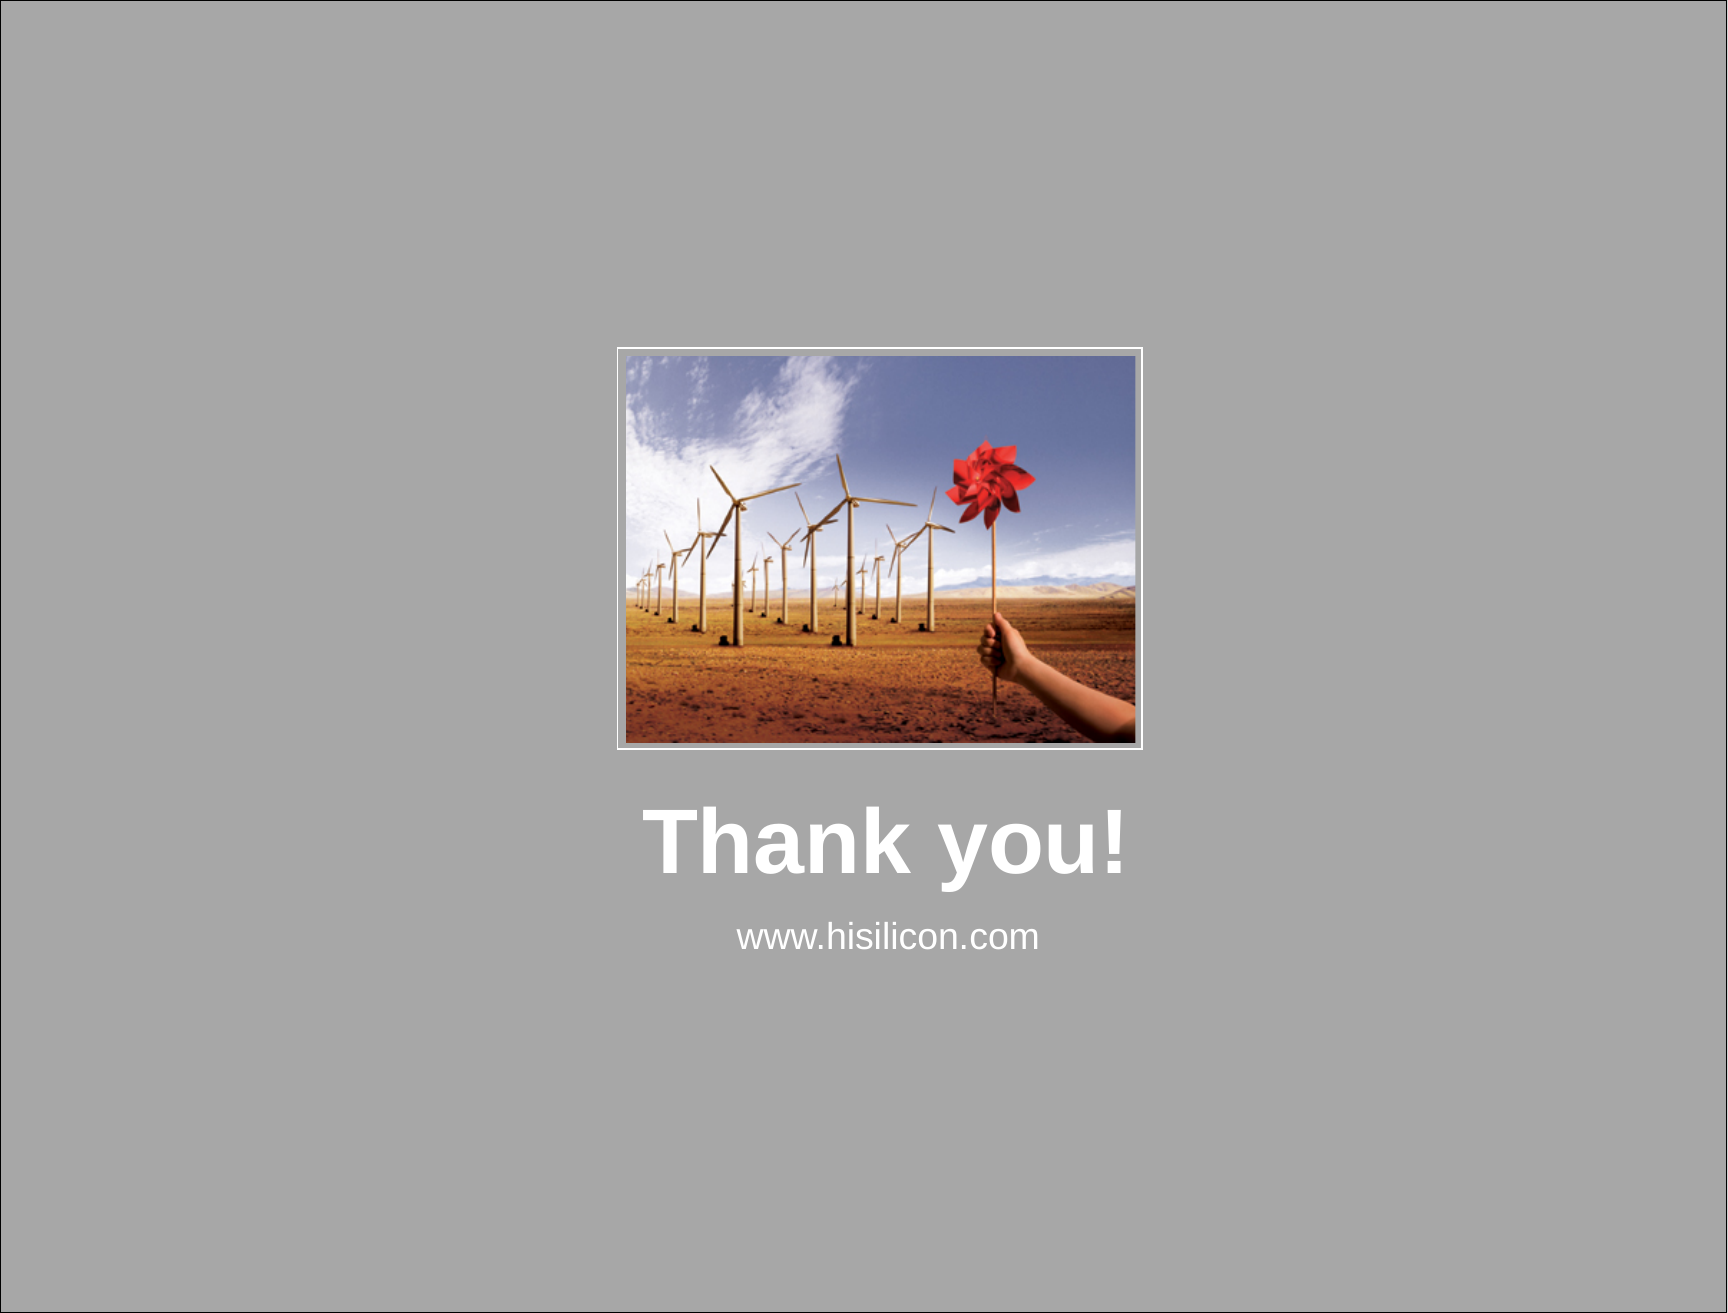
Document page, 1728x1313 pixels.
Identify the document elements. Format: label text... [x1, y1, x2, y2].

text_box [0, 0, 1728, 1313]
text_box Thank you! [627, 774, 1195, 900]
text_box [617, 347, 1143, 750]
text_box www.hisilicon.com [721, 904, 1112, 965]
